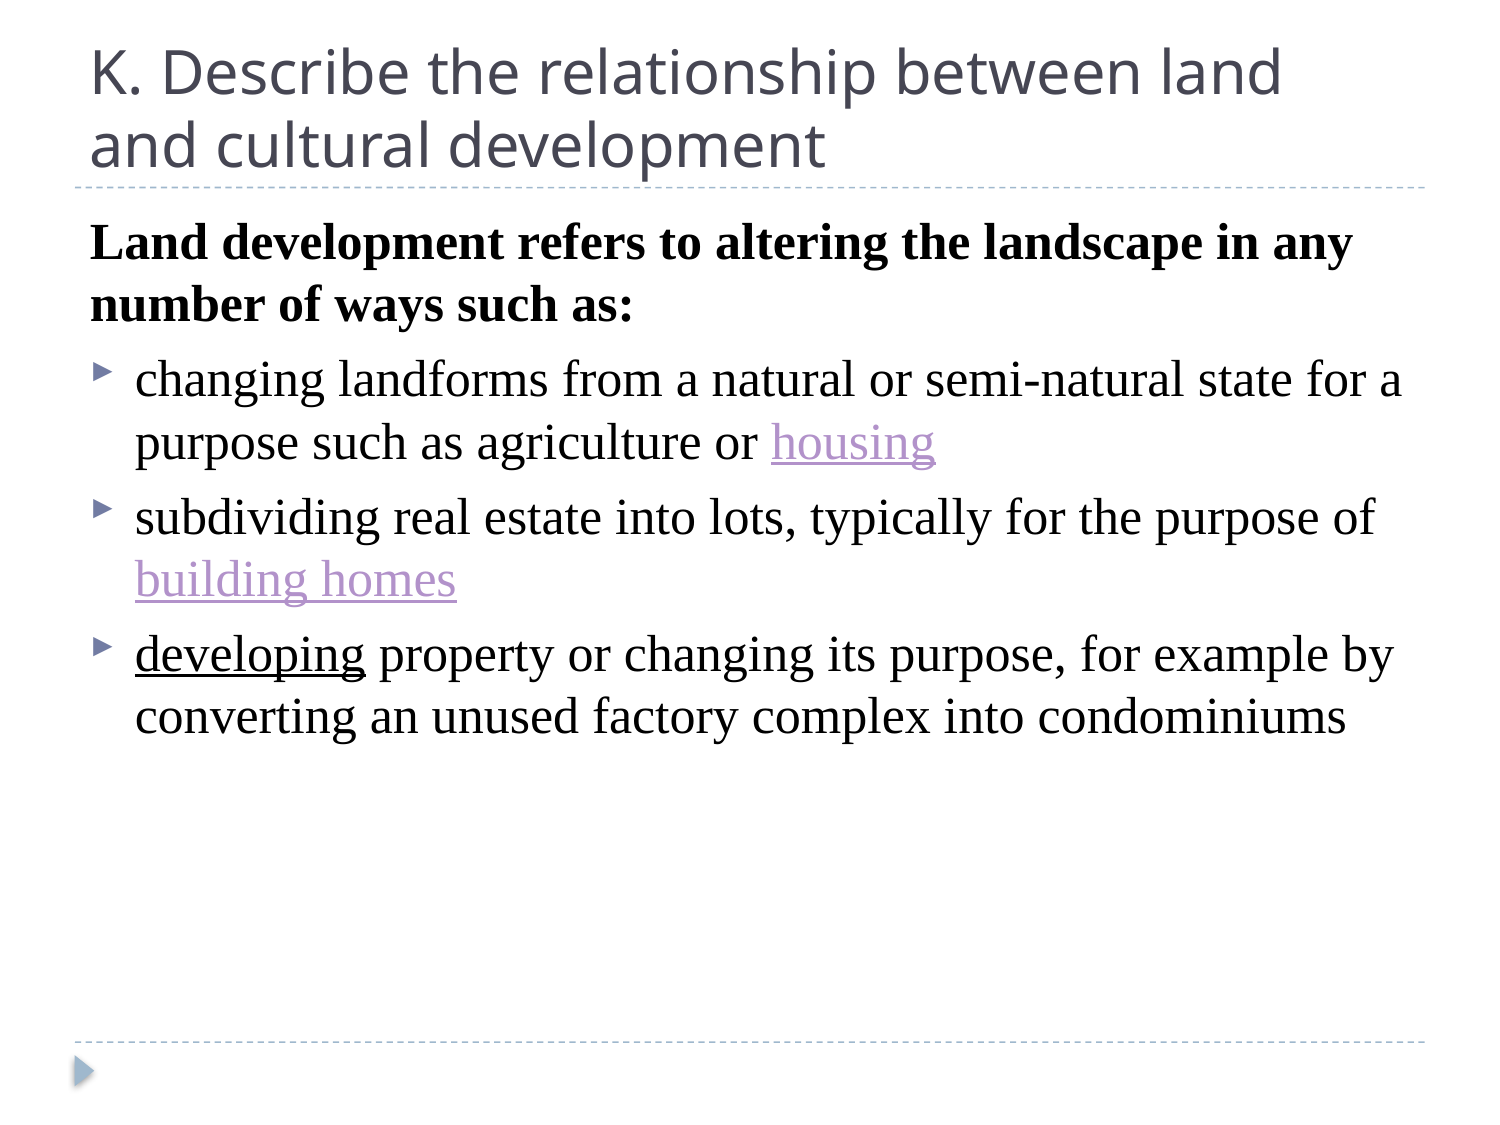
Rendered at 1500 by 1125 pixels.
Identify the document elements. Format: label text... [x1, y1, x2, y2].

title K. Describe the relationship between land and cultural development [75, 24, 1425, 188]
list Land development refers to altering the landscape in any number of ways such as: changing landforms from a natural or semi-natural state for a purpose such as agriculture or housing subdividing real estate into lots, typically for the purpose of building homes developing property or changing its purpose, for example by converting an unused factory complex into condominiums [75, 200, 1425, 1010]
